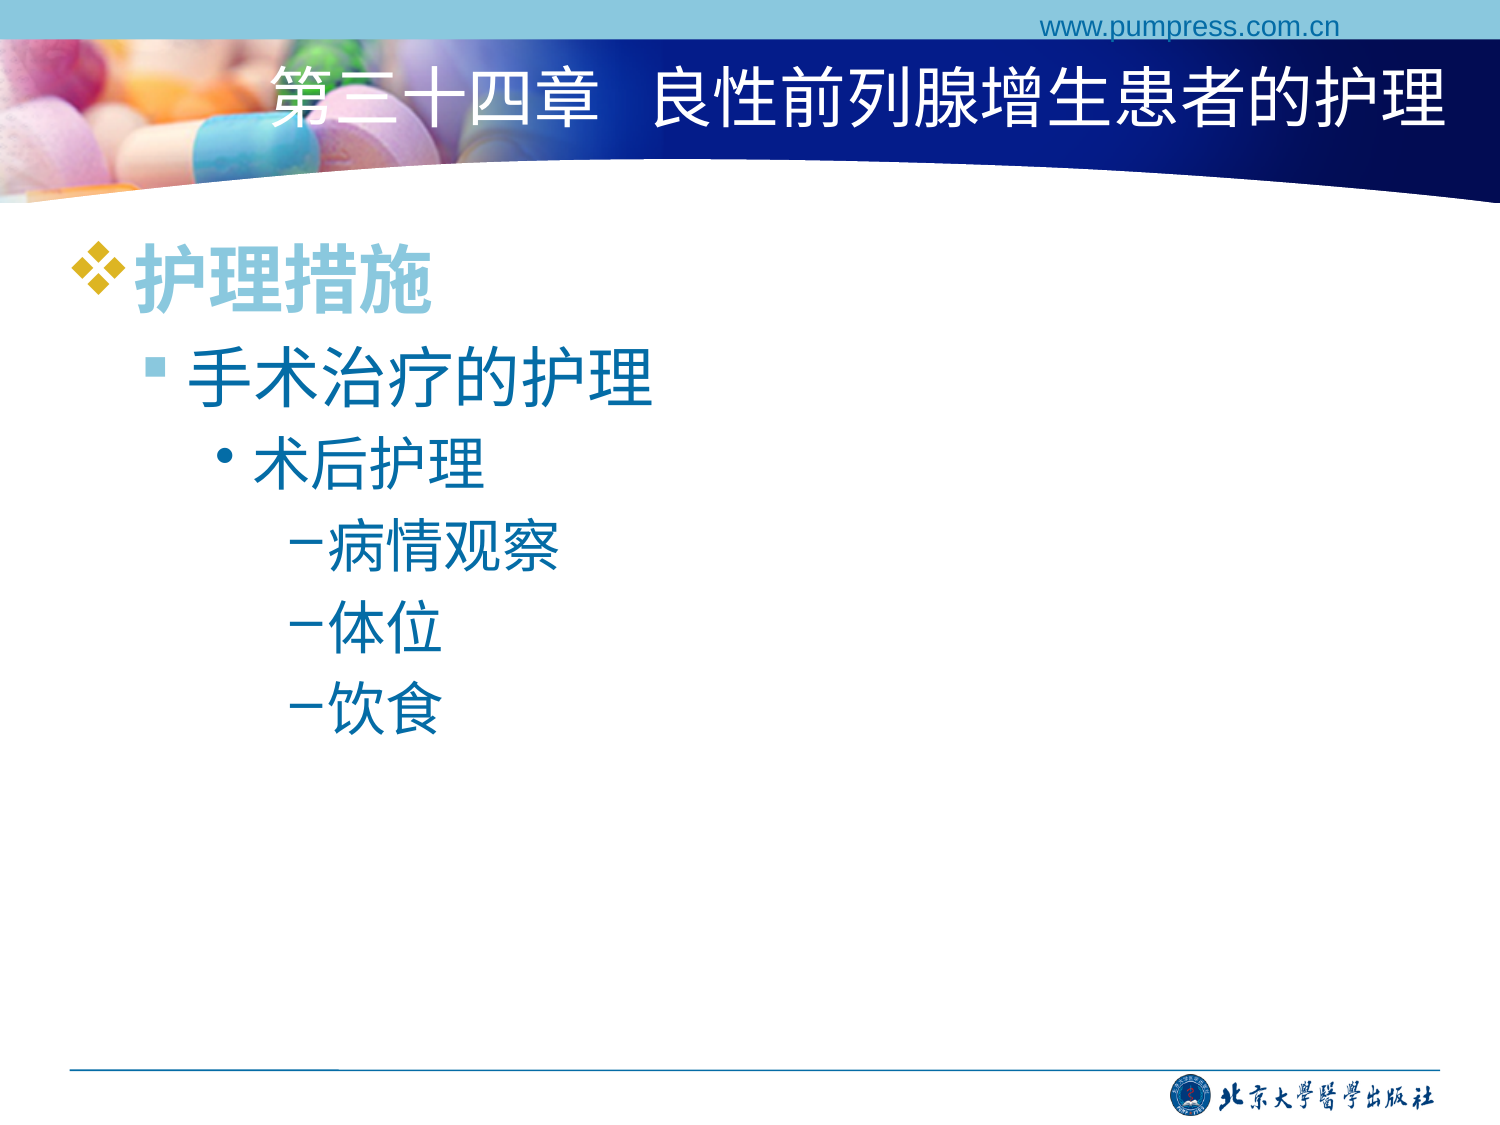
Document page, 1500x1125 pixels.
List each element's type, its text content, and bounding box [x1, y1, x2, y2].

list 护理措施 手术治疗的护理 术后护理 病情观察 体位 饮食 [49, 224, 1463, 1026]
title 第三十四章 良性前列腺增生患者的护理 [137, 49, 1463, 143]
picture [1170, 1074, 1436, 1118]
slide_number www.pumpress.com.cn [1025, 0, 1463, 38]
picture [0, 40, 1500, 203]
